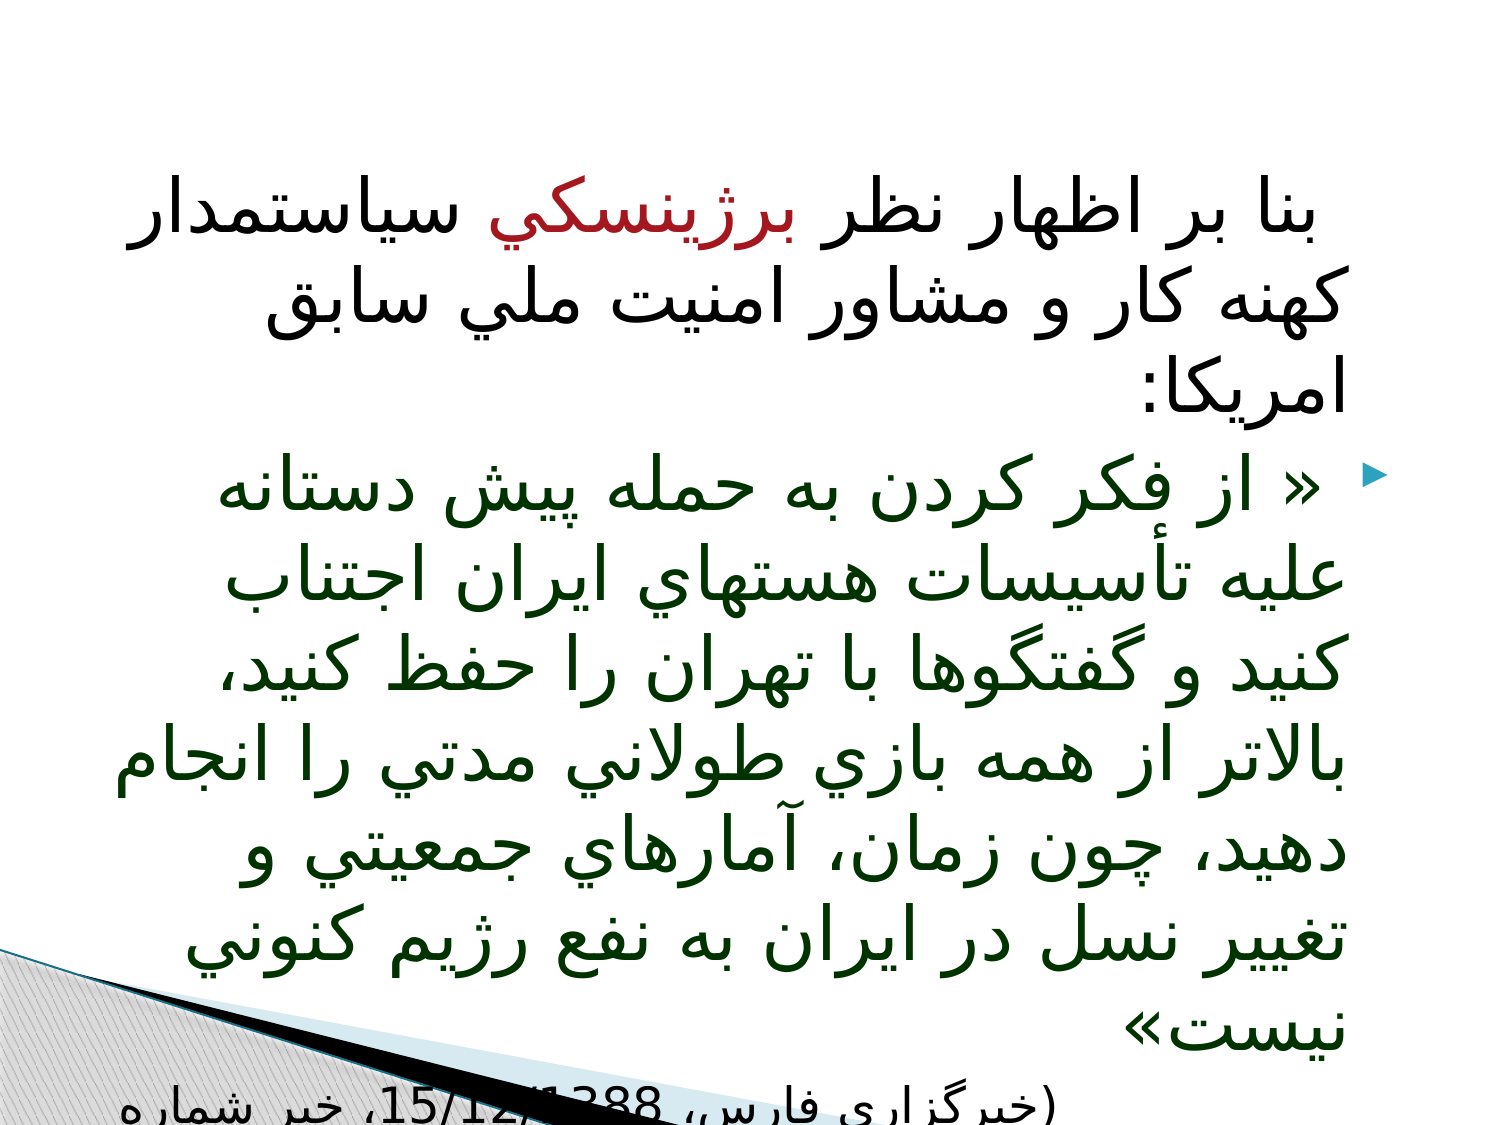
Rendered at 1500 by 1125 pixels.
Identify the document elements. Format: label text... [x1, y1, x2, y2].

list بنا بر اظهار نظر برژينسکي سياستمدار کهنه کار و مشاور امنيت ملي سابق امريکا: « از فکر کردن به حمله پيش دستانه عليه تأسيسات هسته­اي ايران اجتناب کنيد و گفتگوها با تهران را حفظ کنيد، بالاتر از همه بازي طولاني مدتي را انجام دهيد، چون زمان، آمارهاي جمعيتي و تغيير نسل در ايران به نفع رژيم کنوني نيست» (خبرگزاري فارس، 15/12/1388، خبر شماره 881250226) [75, 149, 1425, 986]
